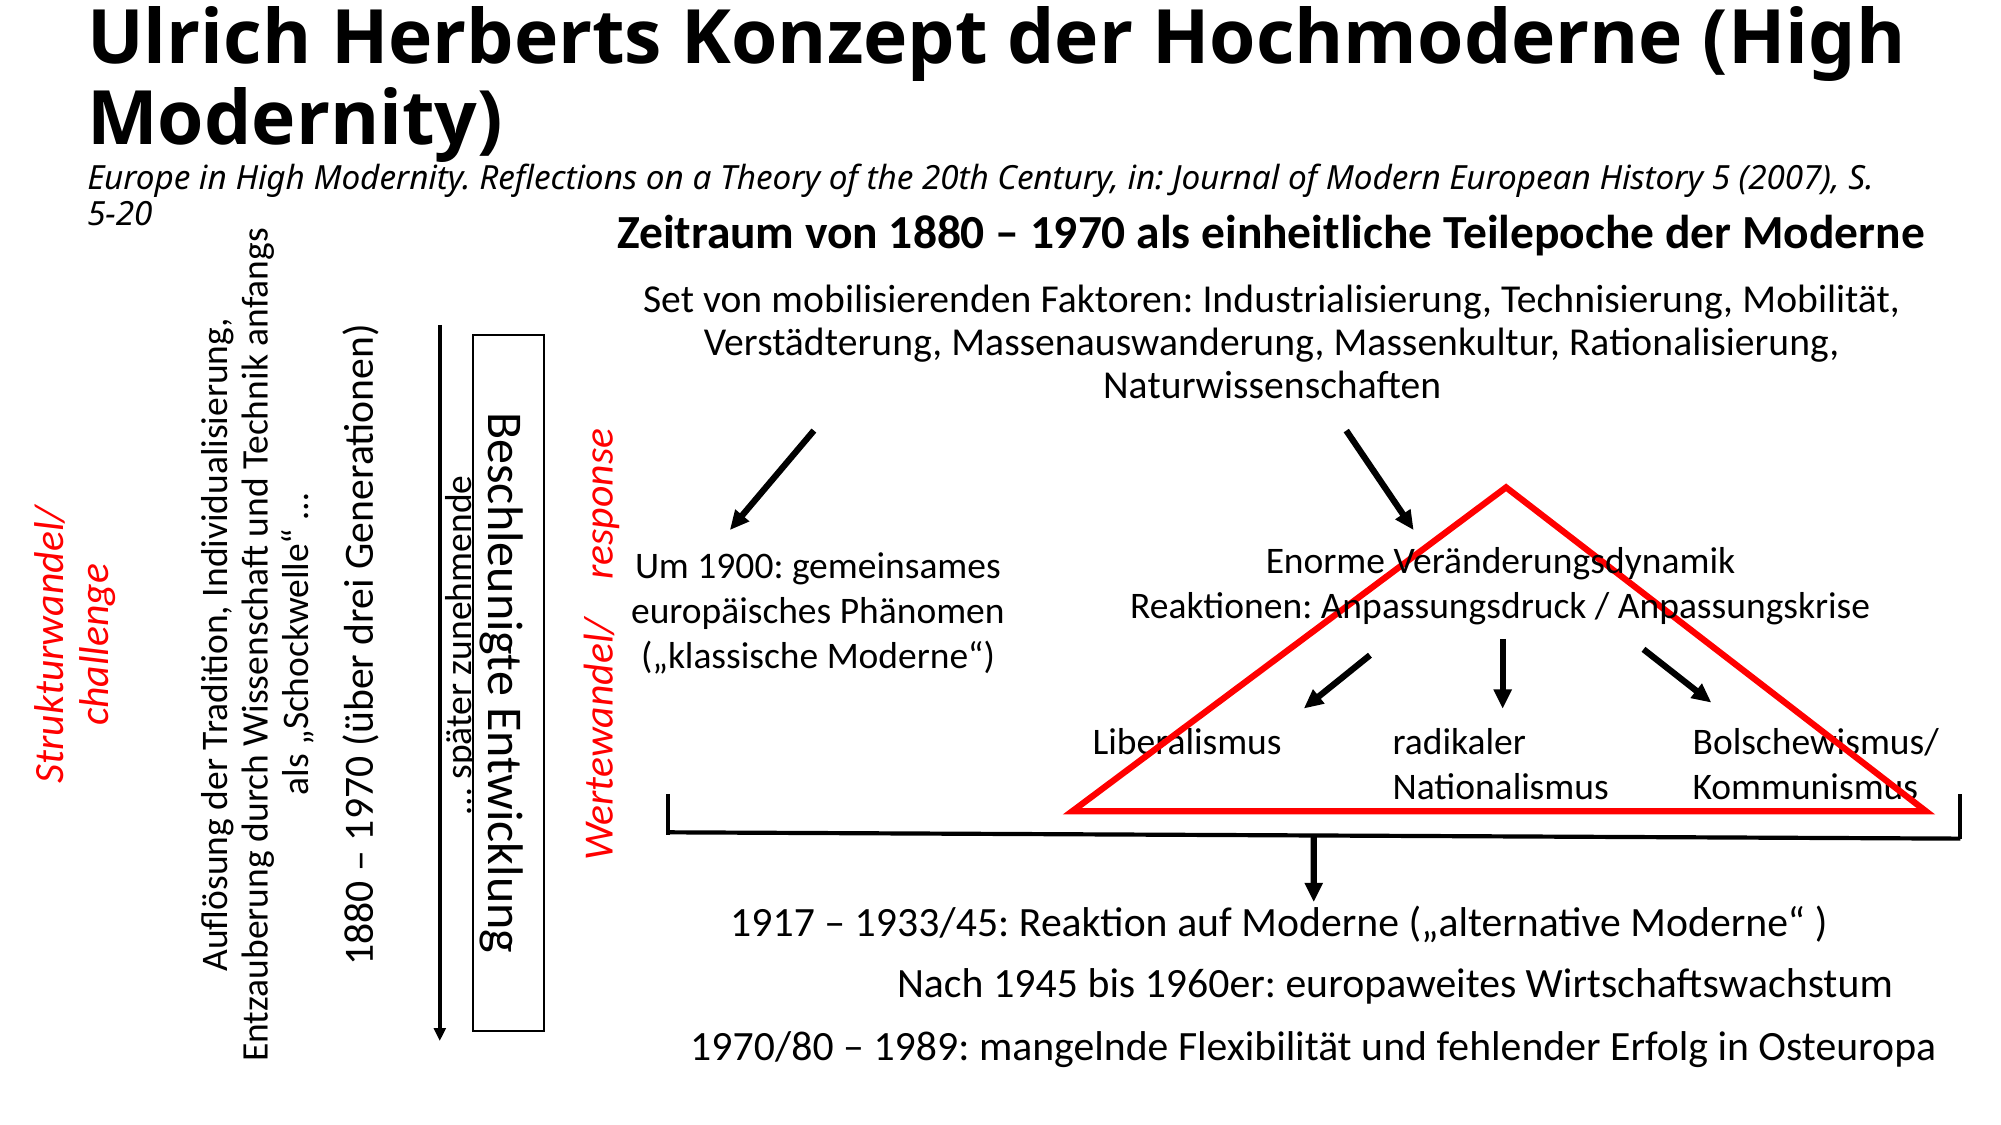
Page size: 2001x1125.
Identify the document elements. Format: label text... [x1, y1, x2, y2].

text_box [527, 842, 1310, 1068]
list Zeitraum von 1880 – 1970 als einheitliche Teilepoche der Moderne Set von mobilisierenden Faktoren: Industrialisierung, Technisierung, Mobilität, Verstädterung, Massenauswanderung, Massenkultur, Rationalisierung, Naturwissenschaften [600, 200, 1945, 424]
list Strukturwandel/ challenge Auflösung der Tradition, Individualisierung, Entzauberung durch Wissenschaft und Technik anfangs als „Schockwelle“ … 1880 – 1970 (über drei Generationen) … später zunehmende Gelassenheit Wertewandel/ response [12, 216, 410, 1073]
text_box [1317, 842, 2000, 1068]
text_box [92, 287, 300, 368]
text_box Liberalismus radikaler Bolschewismus/ Nationalismus Kommunismus [1077, 709, 1956, 815]
text_box Nach 1945 bis 1960er: europaweites Wirtschaftswachstum [830, 953, 1961, 1016]
text_box 1917 – 1933/45: Reaktion auf Moderne („alternative Moderne“ ) [598, 893, 1961, 965]
title Ulrich Herberts Konzept der Hochmoderne (High Modernity) Europe in High Modernity. Reflections on a Theory of the 20th Century, in: Journal of Modern European History 5 (2007), S. 5-20 [72, 54, 1928, 217]
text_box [669, 832, 1960, 839]
text_box [1449, 486, 1561, 528]
text_box [1069, 634, 1930, 813]
text_box Enorme Veränderungsdynamik Reaktionen: Anpassungsdruck / Anpassungskrise [1062, 528, 1940, 634]
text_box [1346, 430, 1414, 530]
text_box Um 1900: gemeinsames europäisches Phänomen („klassische Moderne“) [556, 533, 1080, 684]
text_box [89, 992, 298, 1073]
text_box Beschleunigte Entwicklung [472, 334, 545, 1032]
text_box 1970/80 – 1989: mangelnde Flexibilität und fehlender Erfolg in Osteuropa [639, 1016, 1988, 1096]
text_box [1643, 649, 1711, 703]
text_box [1304, 655, 1370, 709]
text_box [730, 430, 814, 530]
